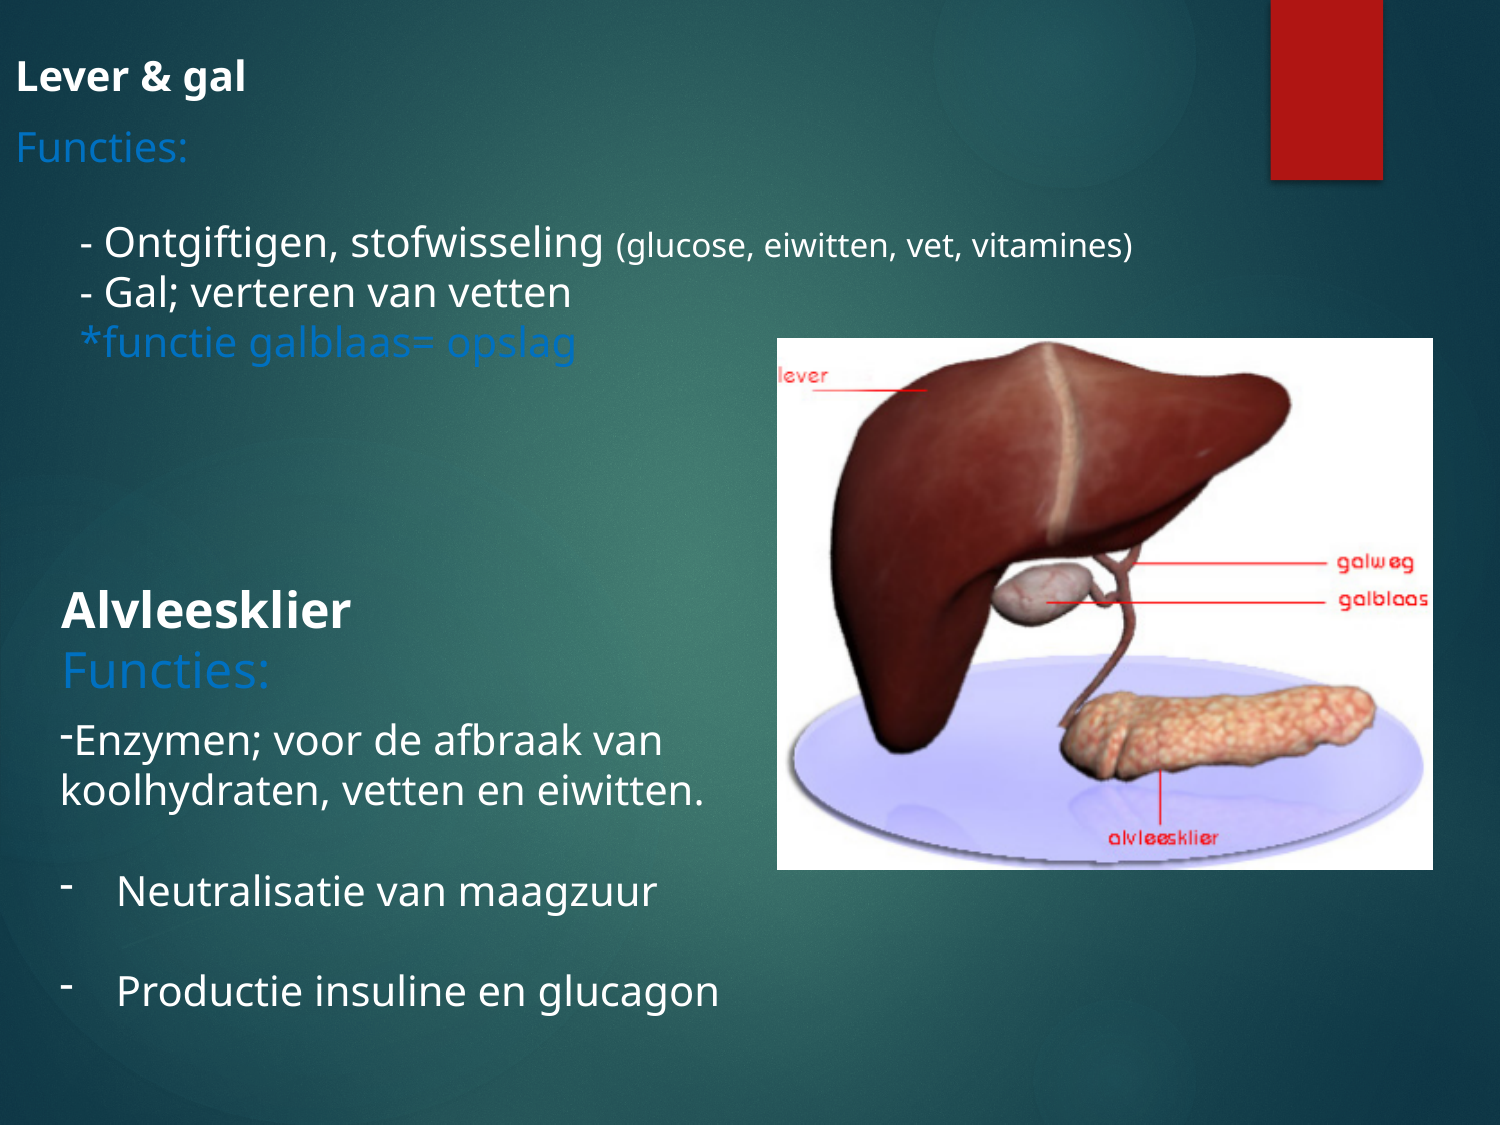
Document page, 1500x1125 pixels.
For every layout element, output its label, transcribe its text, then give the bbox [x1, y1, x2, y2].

list Lever & gal Functies: [0, 42, 925, 185]
text_box - Ontgiftigen, stofwisseling (glucose, eiwitten, vet, vitamines) - Gal; verteren van vetten *functie galblaas= opslag [64, 208, 1459, 373]
text_box Alvleesklier Functies: [47, 571, 721, 706]
text_box Enzymen; voor de afbraak van koolhydraten, vetten en eiwitten. Neutralisatie van maagzuur Productie insuline en glucagon [44, 706, 778, 1067]
picture [777, 337, 1433, 870]
